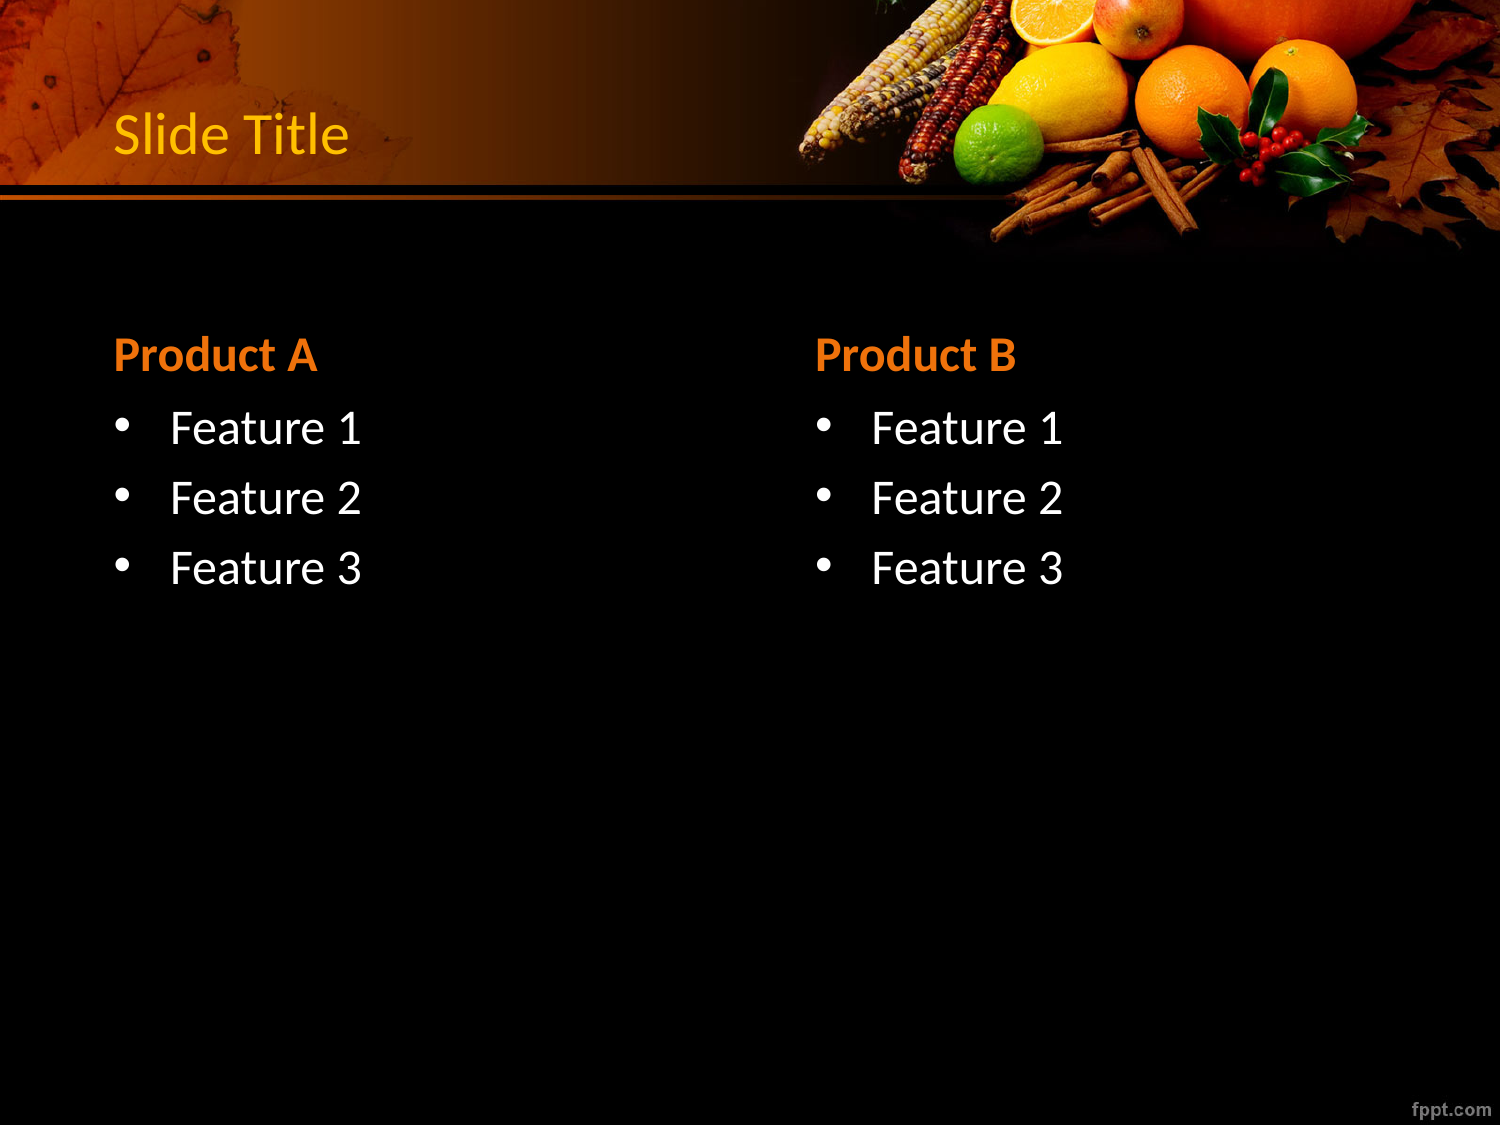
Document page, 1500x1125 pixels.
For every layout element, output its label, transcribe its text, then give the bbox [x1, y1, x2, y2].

list Feature 1 Feature 2 Feature 3 [800, 387, 1427, 886]
list Product A [98, 261, 725, 387]
picture [0, 0, 1500, 1125]
list Product B [800, 261, 1427, 387]
list Feature 1 Feature 2 Feature 3 [98, 387, 725, 886]
title Slide Title [98, 86, 1123, 174]
